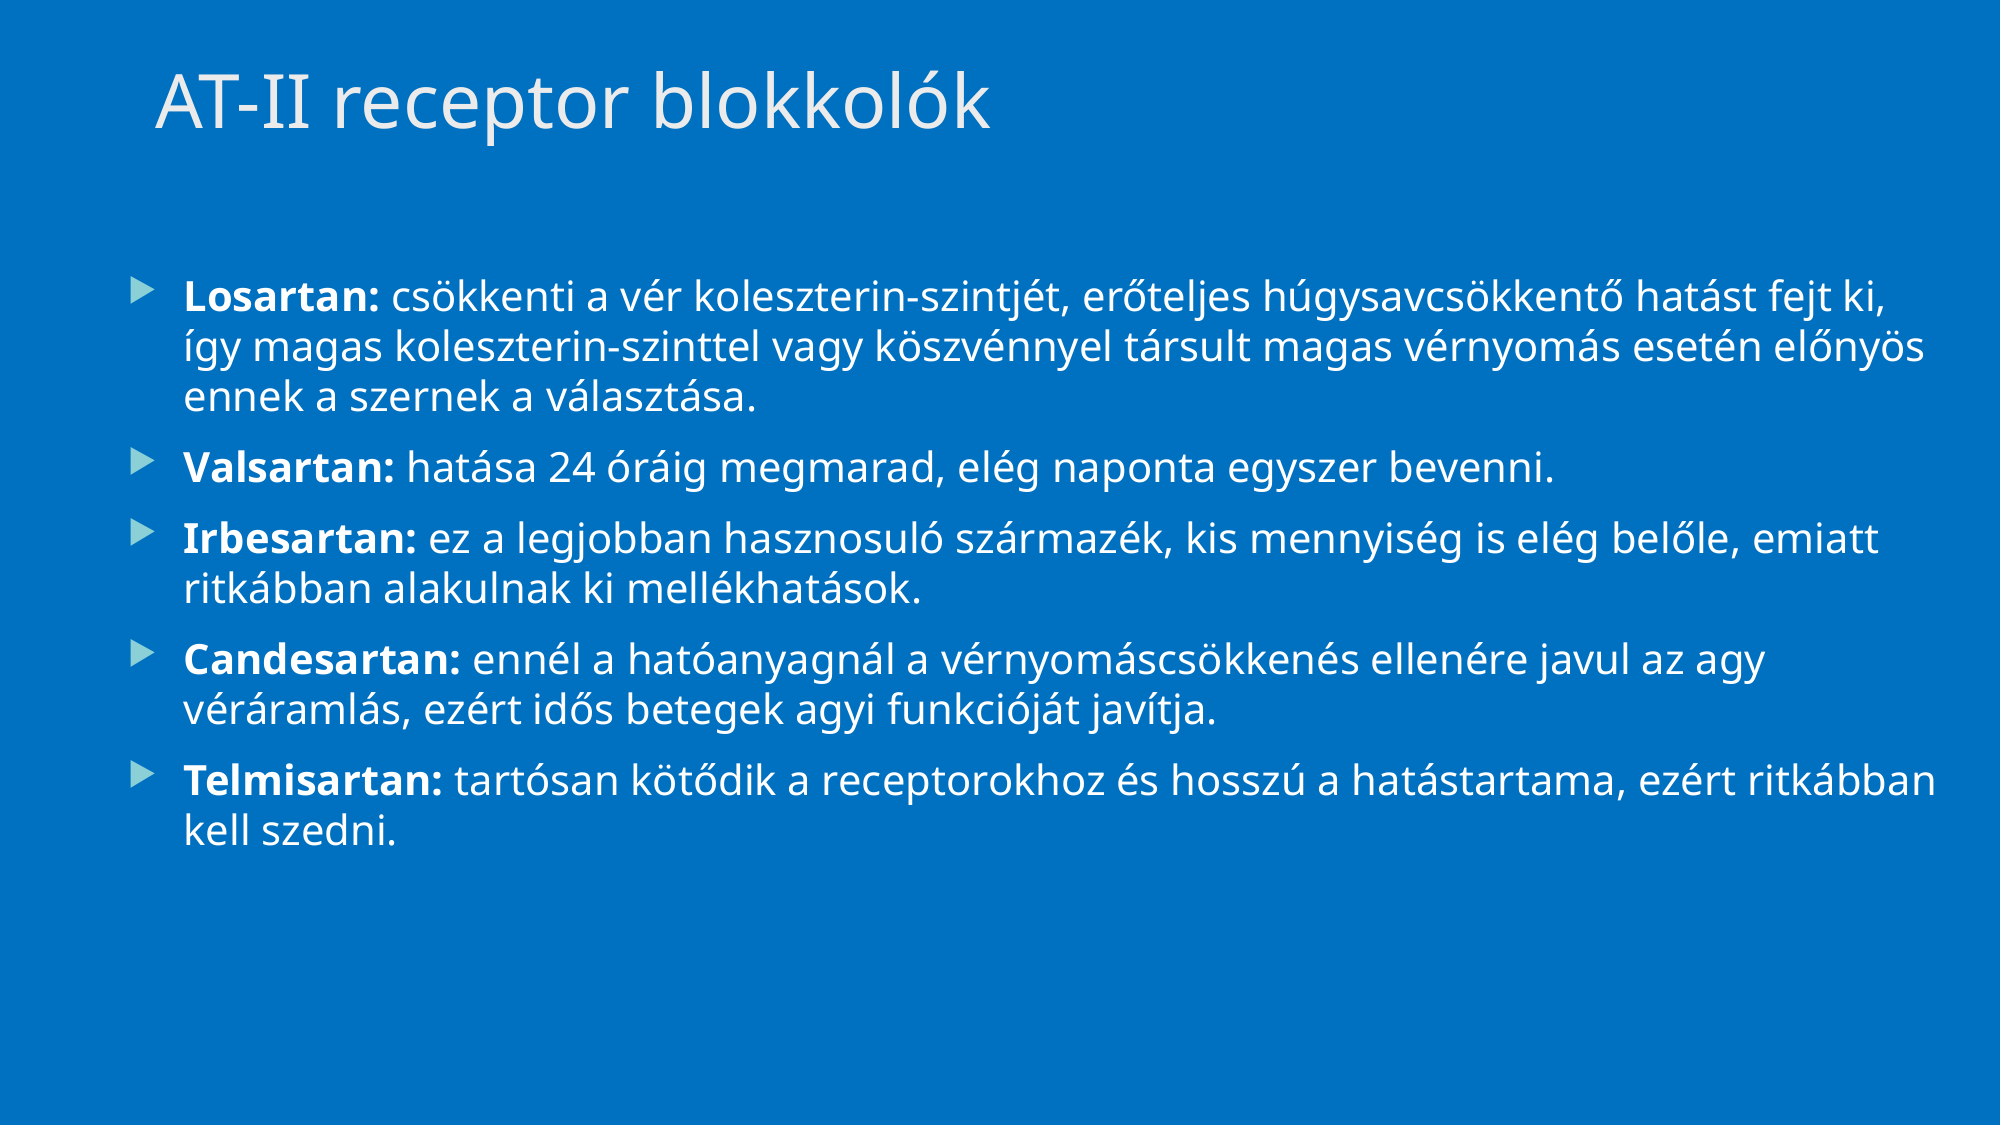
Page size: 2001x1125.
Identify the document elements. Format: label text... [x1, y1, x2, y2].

title AT-II receptor blokkolók [140, 46, 1491, 234]
list Losartan: csökkenti a vér koleszterin-szintjét, erőteljes húgysavcsökkentő hatást fejt ki, így magas koleszterin-szinttel vagy köszvénnyel társult magas vérnyomás esetén előnyös ennek a szernek a választása. Valsartan: hatása 24 óráig megmarad, elég naponta egyszer bevenni. Irbesartan: ez a legjobban hasznosuló származék, kis mennyiség is elég belőle, emiatt ritkábban alakulnak ki mellékhatások. Candesartan: ennél a hatóanyagnál a vérnyomáscsökkenés ellenére javul az agy véráramlás, ezért idős betegek agyi funkcióját javítja. Telmisartan: tartósan kötődik a receptorokhoz és hosszú a hatástartama, ezért ritkábban kell szedni. [112, 262, 1962, 1005]
